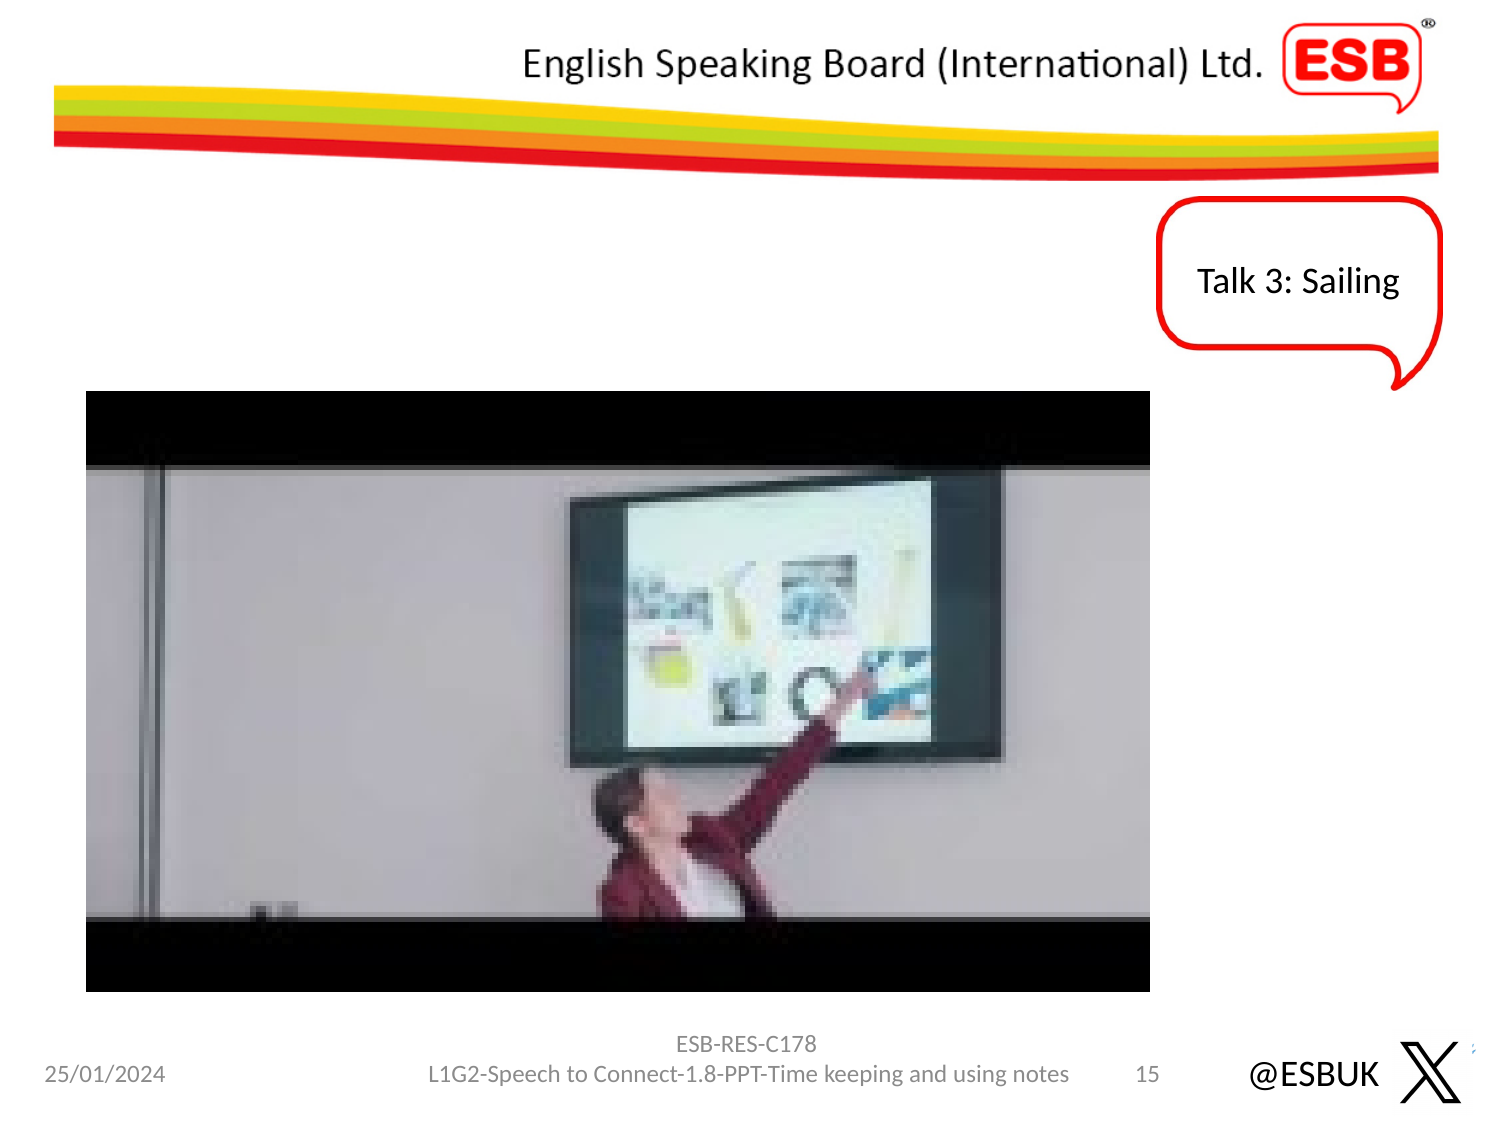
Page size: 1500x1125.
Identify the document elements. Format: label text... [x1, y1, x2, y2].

footer ESB-RES-C178 L1G2-Speech to Connect-1.8-PPT-Time keeping and using notes [395, 1012, 1104, 1103]
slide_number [29, 1042, 367, 1103]
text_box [85, 390, 1151, 992]
picture [1156, 196, 1443, 391]
slide_number 15 [930, 1042, 1176, 1103]
picture [0, 0, 1500, 189]
picture [1392, 1029, 1476, 1116]
